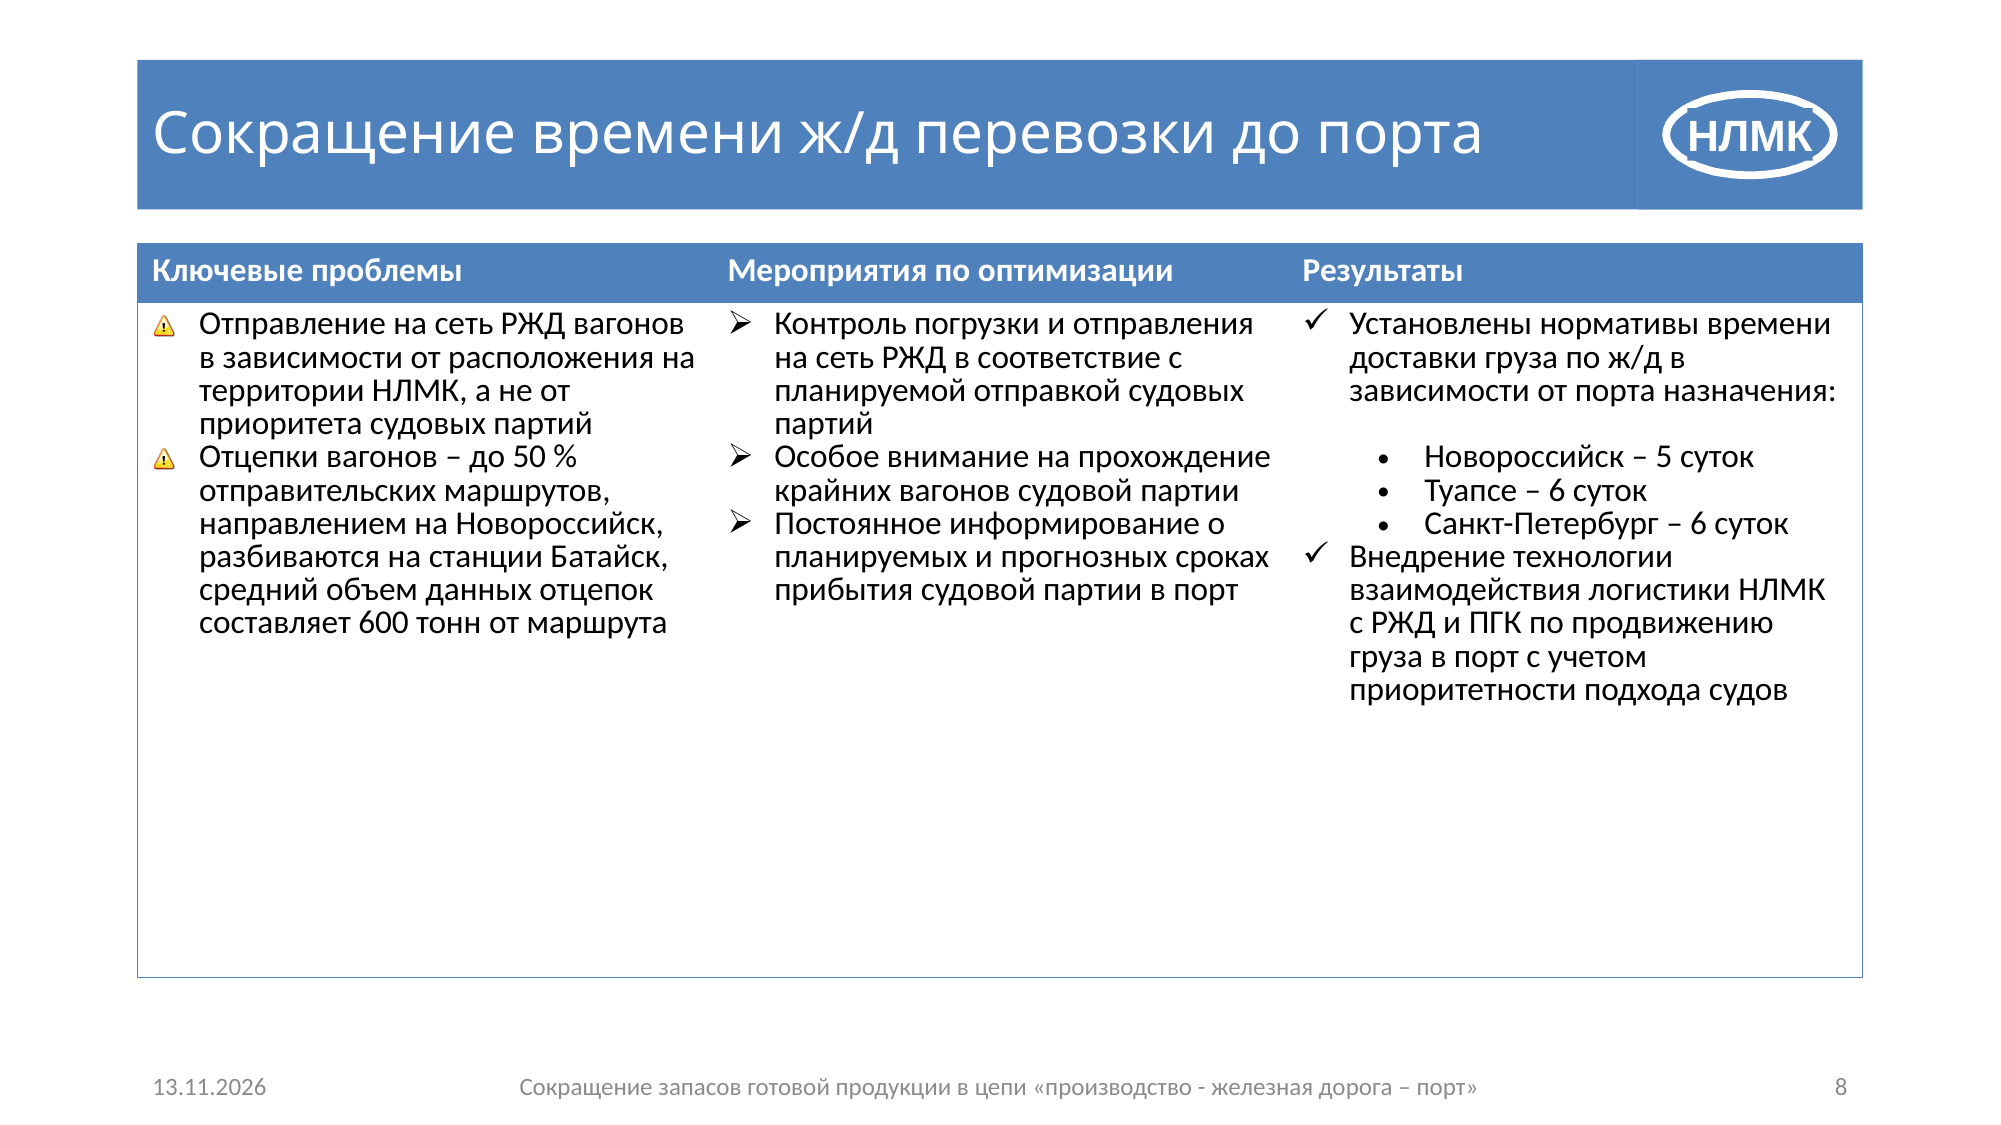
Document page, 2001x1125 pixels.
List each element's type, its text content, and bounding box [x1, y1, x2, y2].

table_cell Контроль погрузки и отправления на сеть РЖД в соответствие с планируемой отправкой судовых партий Особое внимание на прохождение крайних вагонов судовой партии Постоянное информирование о планируемых и прогнозных сроках прибытия судовой партии в порт [712, 303, 1287, 977]
picture [152, 314, 176, 339]
footer Сокращение запасов готовой продукции в цепи «производство - железная дорога – порт» [458, 1068, 1412, 1103]
table_cell Отправление на сеть РЖД вагонов в зависимости от расположения на территории НЛМК, а не от приоритета судовых партий Отцепки вагонов – до 50 % отправительских маршрутов, направлением на Новороссийск, разбиваются на станции Батайск, средний объем данных отцепок составляет 600 тонн от маршрута [138, 303, 712, 977]
slide_number 8 [1412, 1068, 1863, 1103]
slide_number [137, 1068, 458, 1103]
picture [152, 447, 176, 472]
table_cell Установлены нормативы времени доставки груза по ж/д в зависимости от порта назначения: Новороссийск – 5 суток Туапсе – 6 суток Санкт-Петербург – 6 суток Внедрение технологии взаимодействия логистики НЛМК с РЖД и ПГК по продвижению груза в порт с учетом приоритетности подхода судов [1287, 303, 1862, 977]
table_header Ключевые проблемы [138, 244, 712, 302]
table_header Результаты [1287, 244, 1862, 302]
table_header Мероприятия по оптимизации [712, 244, 1287, 302]
title Сокращение времени ж/д перевозки до порта [137, 59, 1638, 210]
